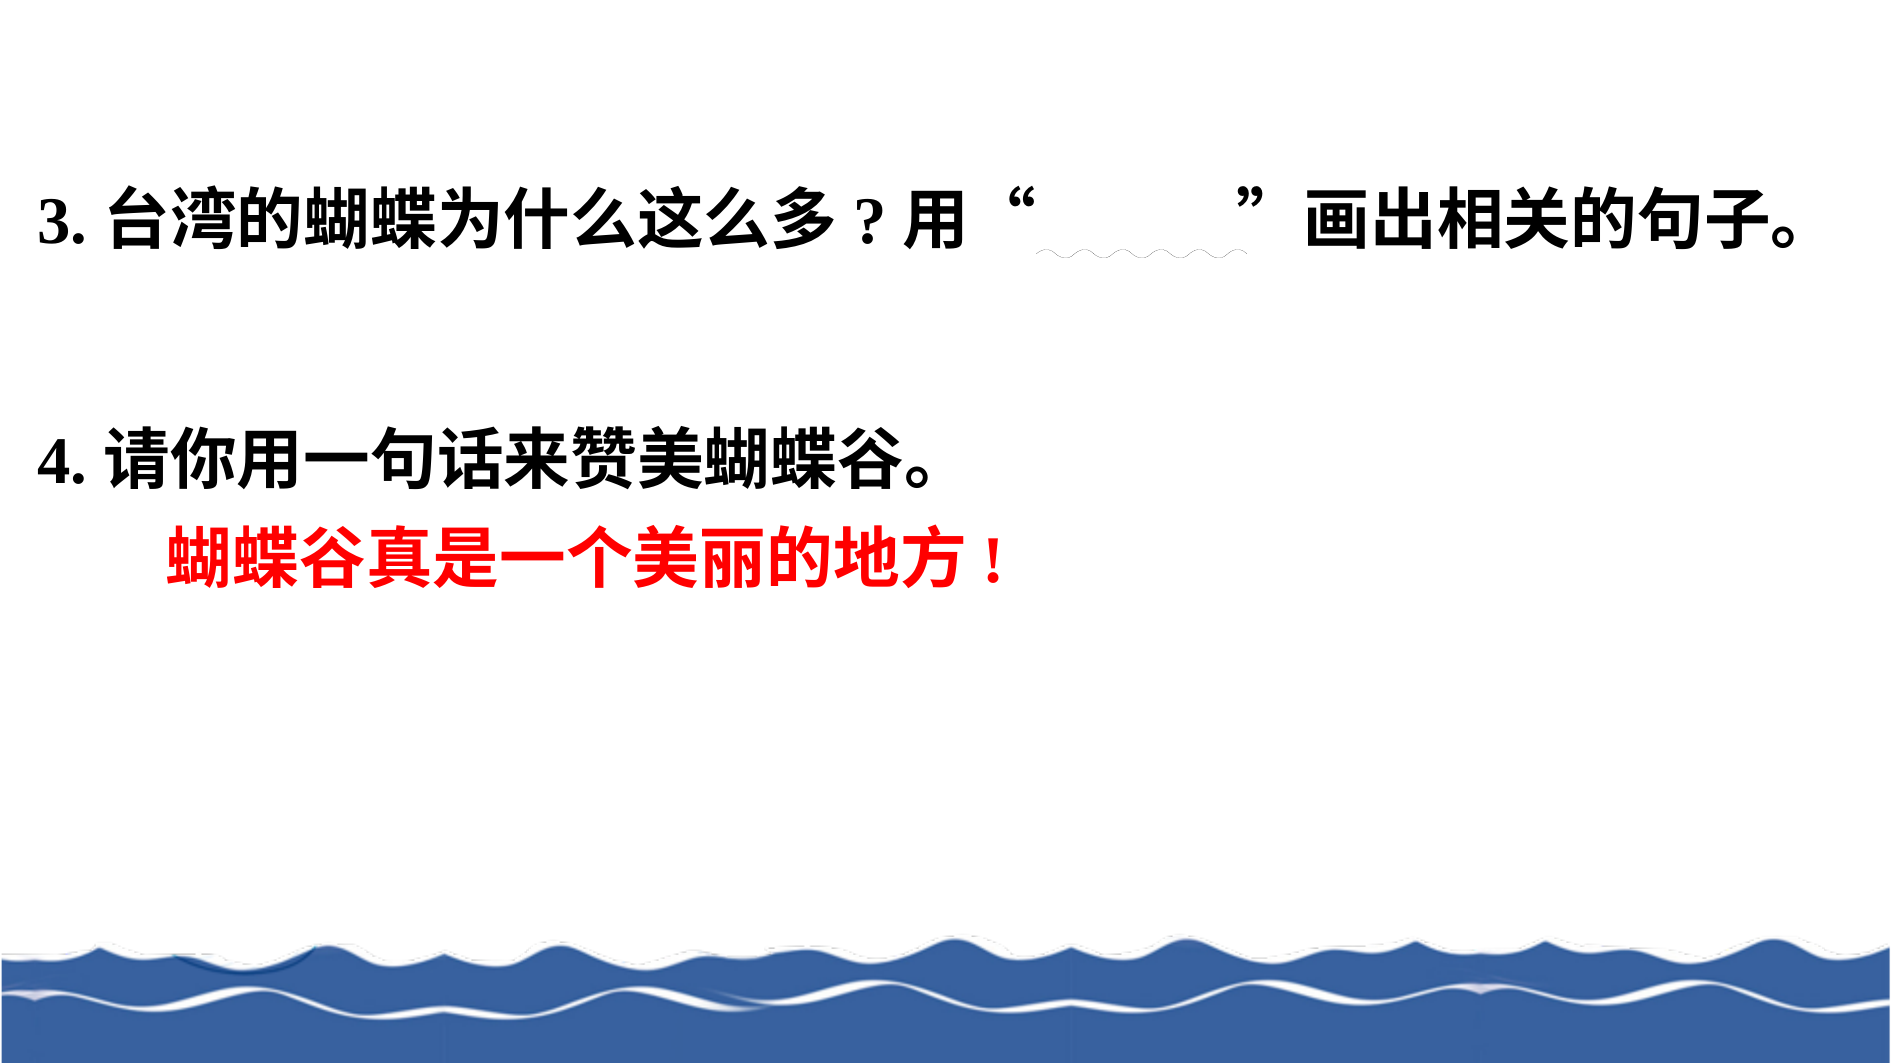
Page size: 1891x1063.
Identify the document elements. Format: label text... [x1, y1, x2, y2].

text_box 蝴蝶谷真是一个美丽的地方! [151, 508, 1020, 604]
picture [1, 886, 1891, 1063]
text_box 3.台湾的蝴蝶为什么这么多?用“ ”画出相关的句子。 4.请你用一句话来赞美蝴蝶谷。 [22, 129, 1868, 505]
